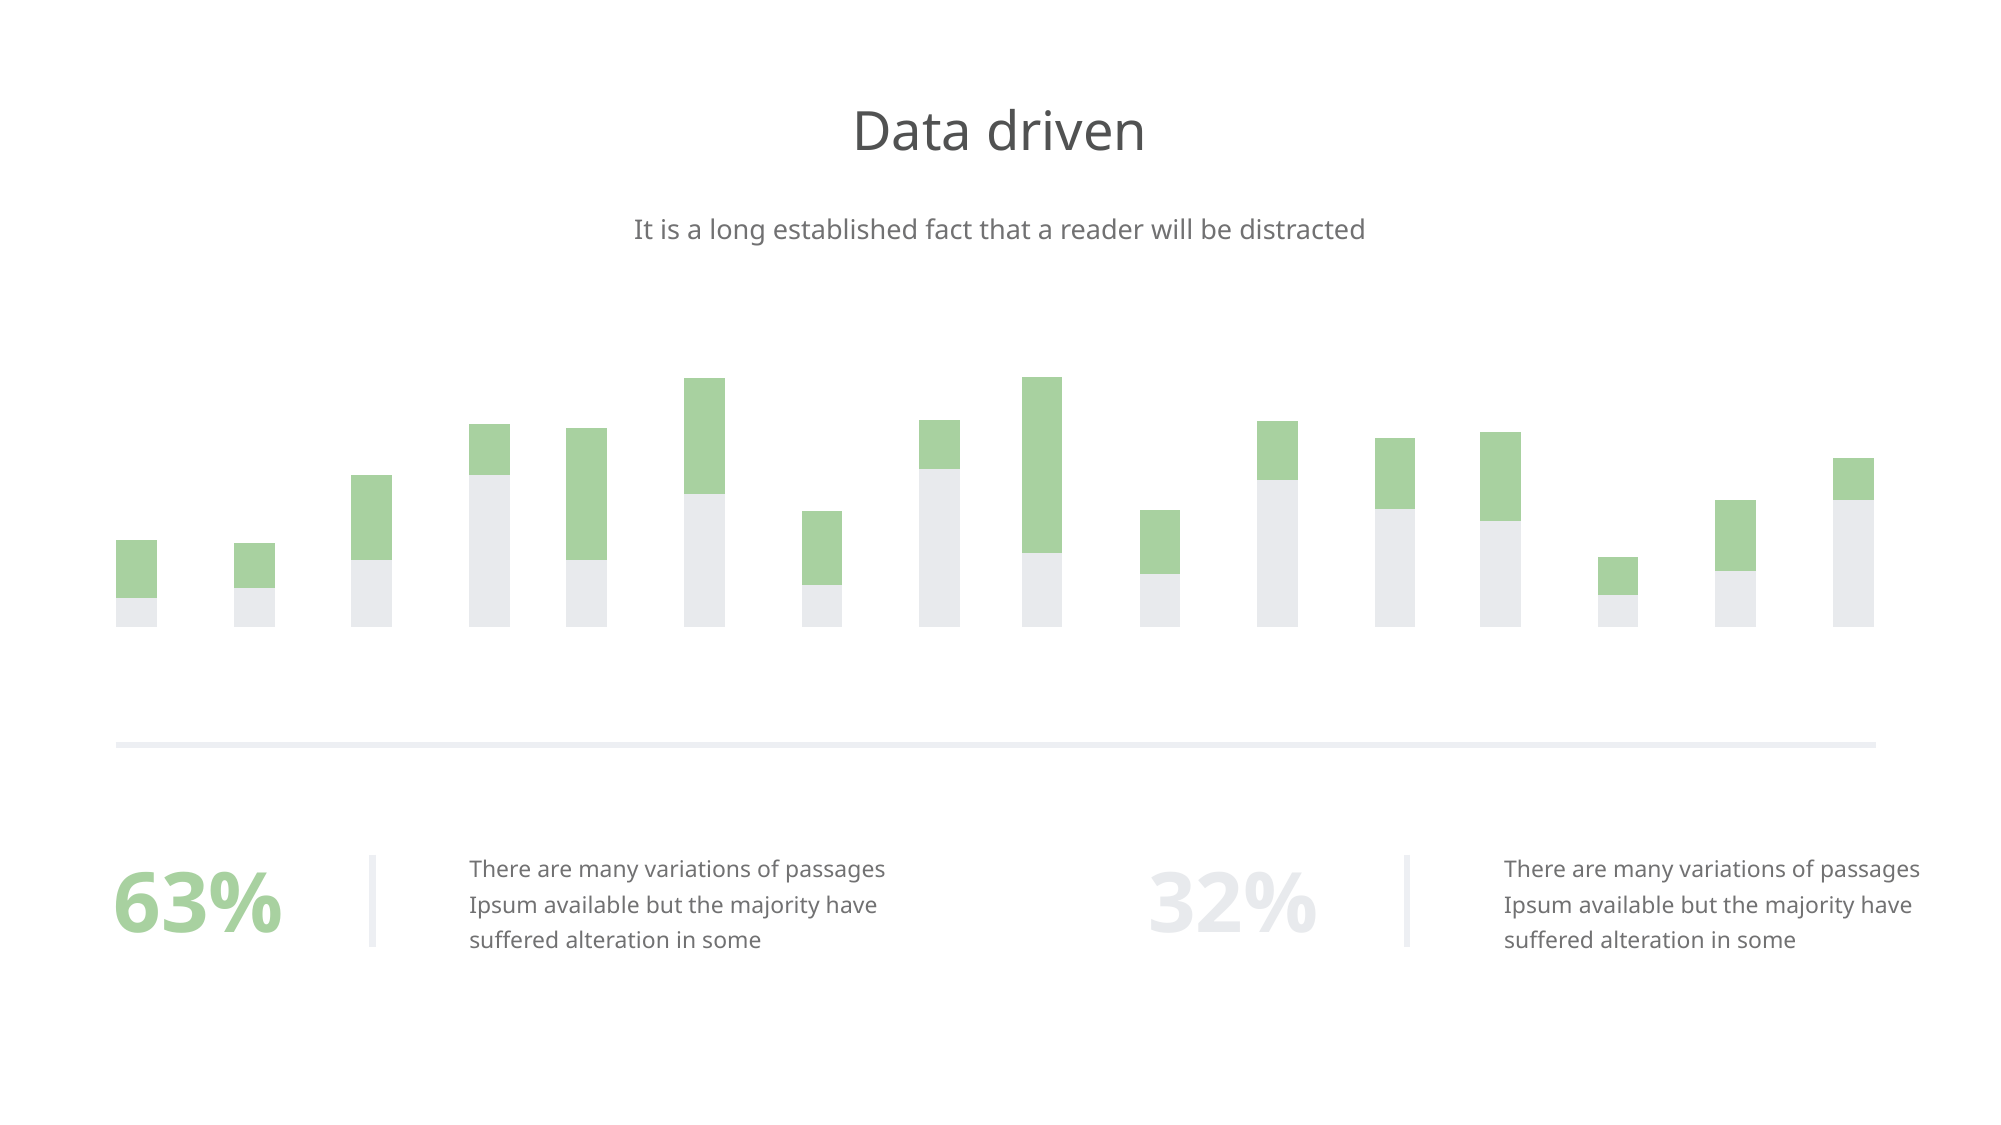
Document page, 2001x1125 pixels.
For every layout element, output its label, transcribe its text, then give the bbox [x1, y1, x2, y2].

text_box 32% [1144, 845, 1323, 954]
text_box There are many variations of passages Ipsum available but the majority have suffered alteration in some [1500, 842, 1926, 958]
text_box There are many variations of passages Ipsum available but the majority have suffered alteration in some [465, 842, 891, 958]
title Data driven [503, 71, 1497, 187]
text_box 63% [109, 845, 288, 954]
chart [55, 331, 1915, 644]
list It is a long established fact that a reader will be distracted [591, 187, 1409, 238]
